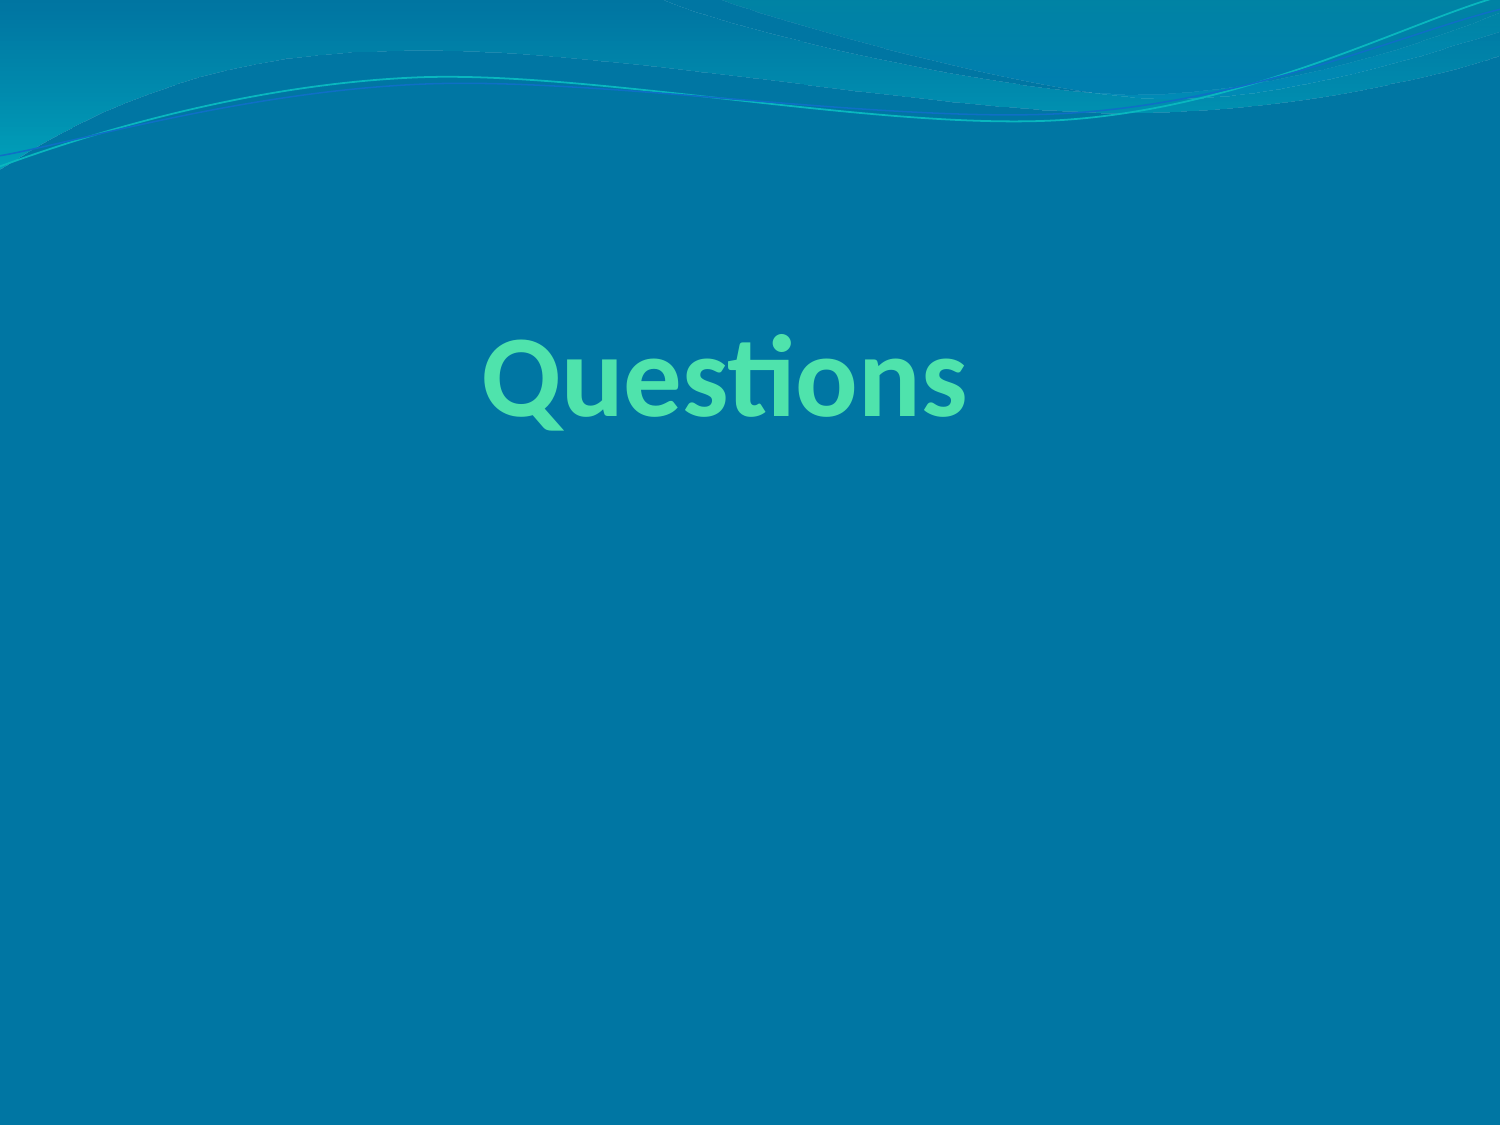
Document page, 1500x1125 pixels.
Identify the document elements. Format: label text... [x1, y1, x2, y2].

title Questions [86, 216, 1362, 440]
